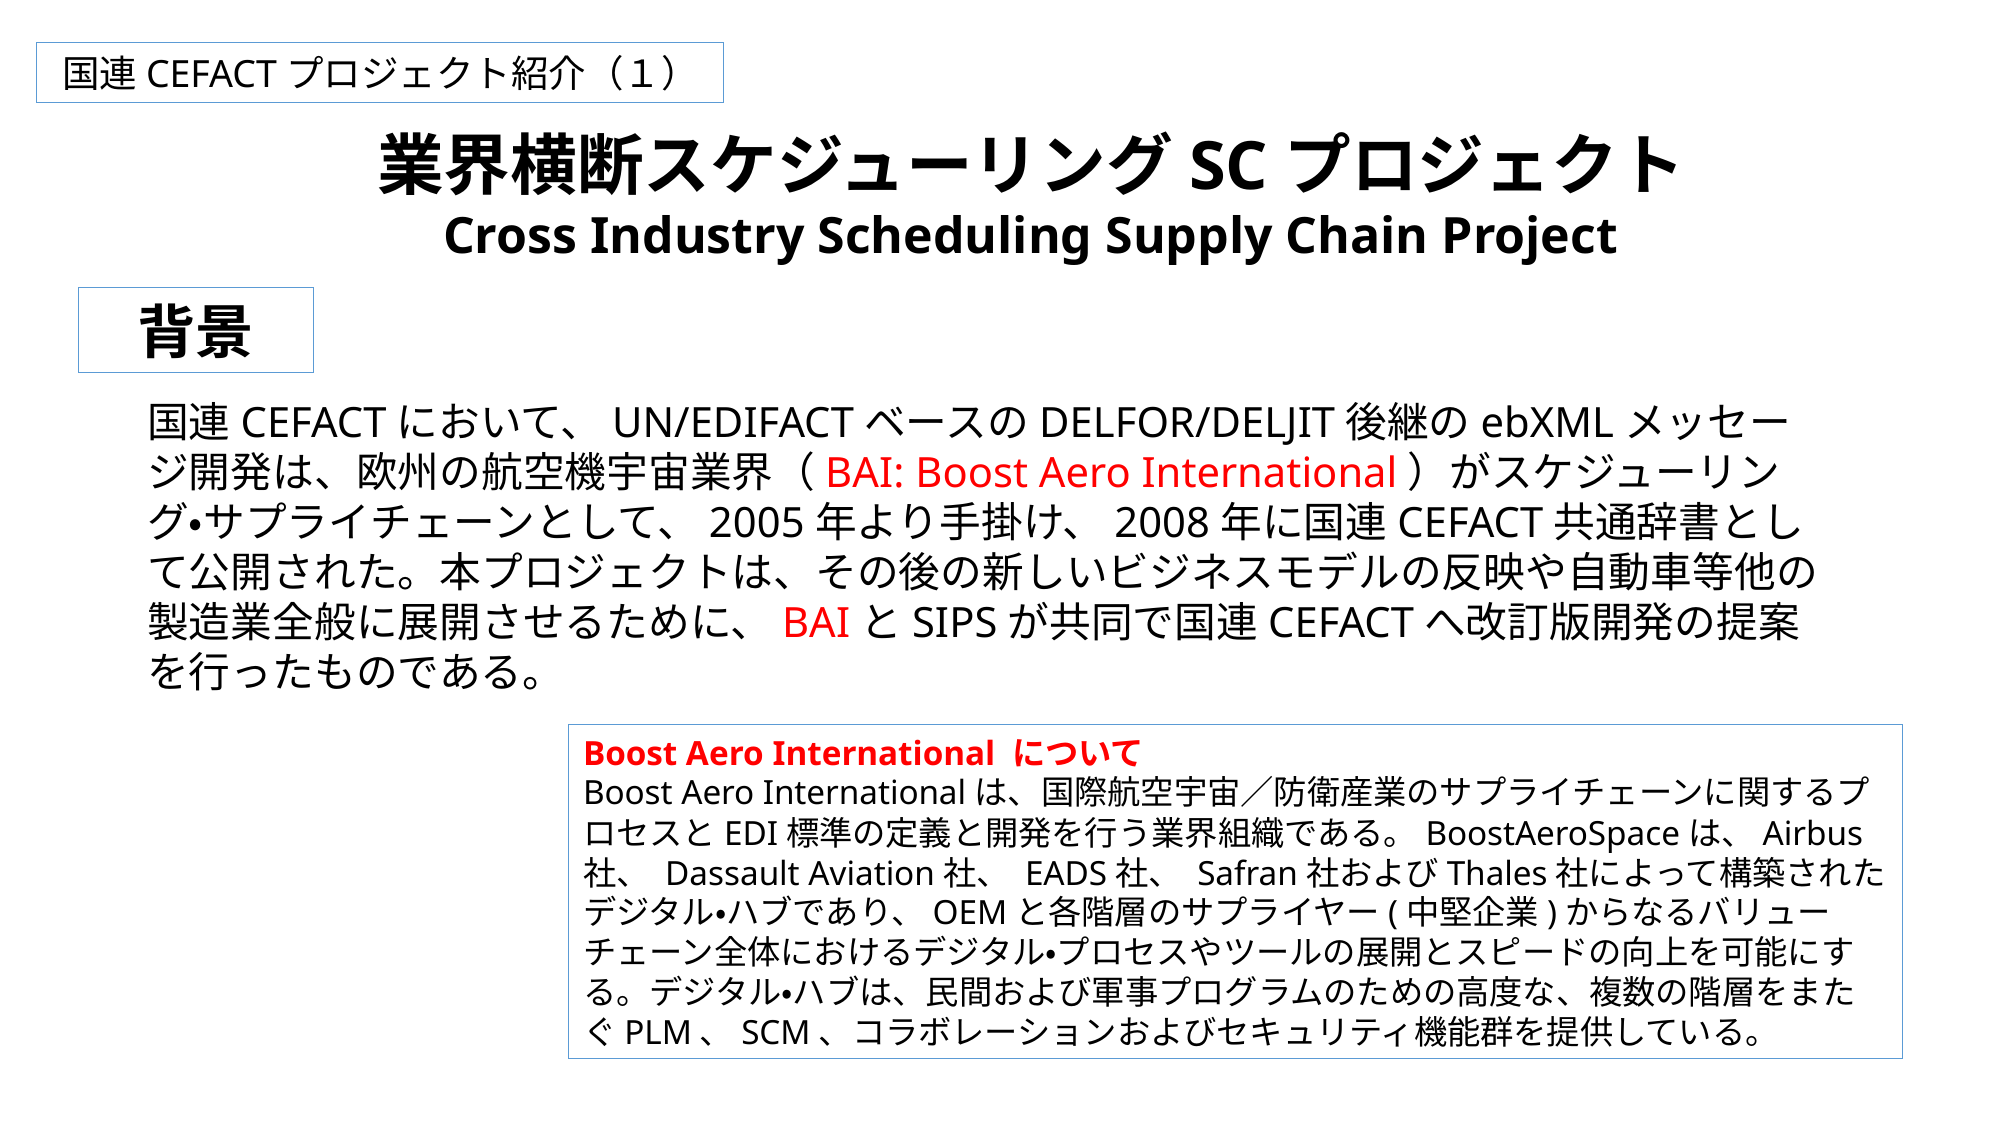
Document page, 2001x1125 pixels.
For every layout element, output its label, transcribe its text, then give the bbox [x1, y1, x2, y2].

text_box 国連CEFACTにおいて、UN/EDIFACTベースのDELFOR/DELJIT後継のebXMLメッセージ開発は、欧州の航空機宇宙業界（BAI: Boost Aero International）がスケジューリング・サプライチェーンとして、2005年より手掛け、2008年に国連CEFACT共通辞書として公開された。本プロジェクトは、その後の新しいビジネスモデルの反映や自動車等他の製造業全般に展開させるために、BAIとSIPSが共同で国連CEFACTへ改訂版開発の提案を行ったものである。 [132, 388, 1846, 703]
text_box Boost Aero International について Boost Aero Internationalは、国際航空宇宙／防衛産業のサプライチェーンに関するプロセスとEDI標準の定義と開発を行う業界組織である。BoostAeroSpaceは、Airbus社、 Dassault Aviation社、 EADS社、 Safran社およびThales社によって構築されたデジタル・ハブであり、OEMと各階層のサプライヤー(中堅企業)からなるバリューチェーン全体におけるデジタル・プロセスやツールの展開とスピードの向上を可能にする。デジタル・ハブは、民間および軍事プログラムのための高度な、複数の階層をまたぐPLM、SCM、コラボレーションおよびセキュリティ機能群を提供している。 [568, 724, 1903, 1059]
text_box 業界横断スケジューリングSCプロジェクト Cross Industry Scheduling Supply Chain Project [271, 116, 1791, 271]
text_box 背景 [78, 287, 314, 373]
text_box 国連CEFACTプロジェクト紹介（１） [36, 42, 724, 103]
